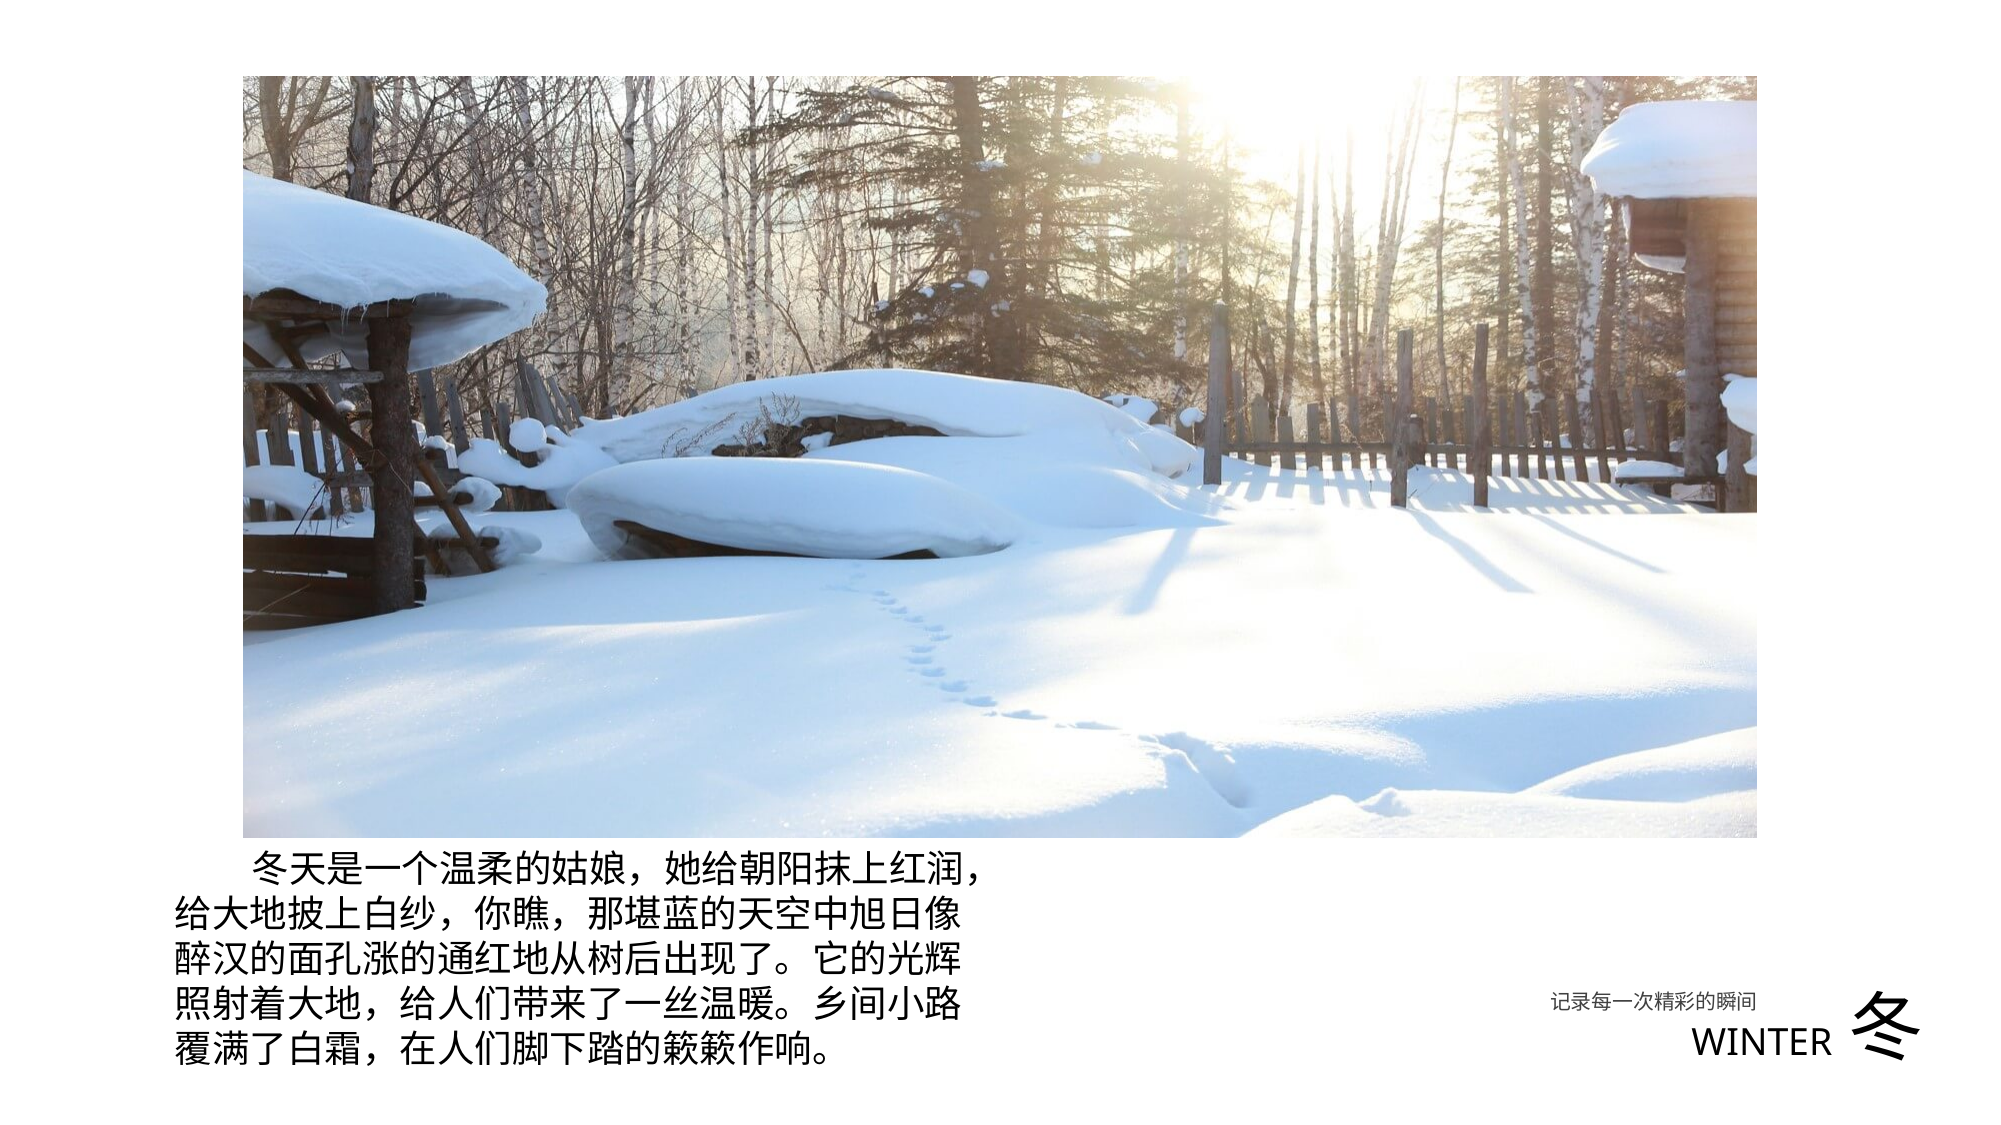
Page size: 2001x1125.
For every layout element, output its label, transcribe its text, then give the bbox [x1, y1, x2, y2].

text_box WINTER [1482, 1010, 1857, 1071]
text_box 记录每一次精彩的瞬间 [1535, 981, 1835, 1022]
text_box 冬 [1834, 971, 1966, 1077]
picture [243, 76, 1757, 838]
text_box 冬天是一个温柔的姑娘，她给朝阳抹上红润，给大地披上白纱，你瞧，那堪蓝的天空中旭日像醉汉的面孔涨的通红地从树后出现了。它的光辉照射着大地，给人们带来了一丝温暖。乡间小路覆满了白霜，在人们脚下踏的簌簌作响。 [159, 837, 982, 1077]
